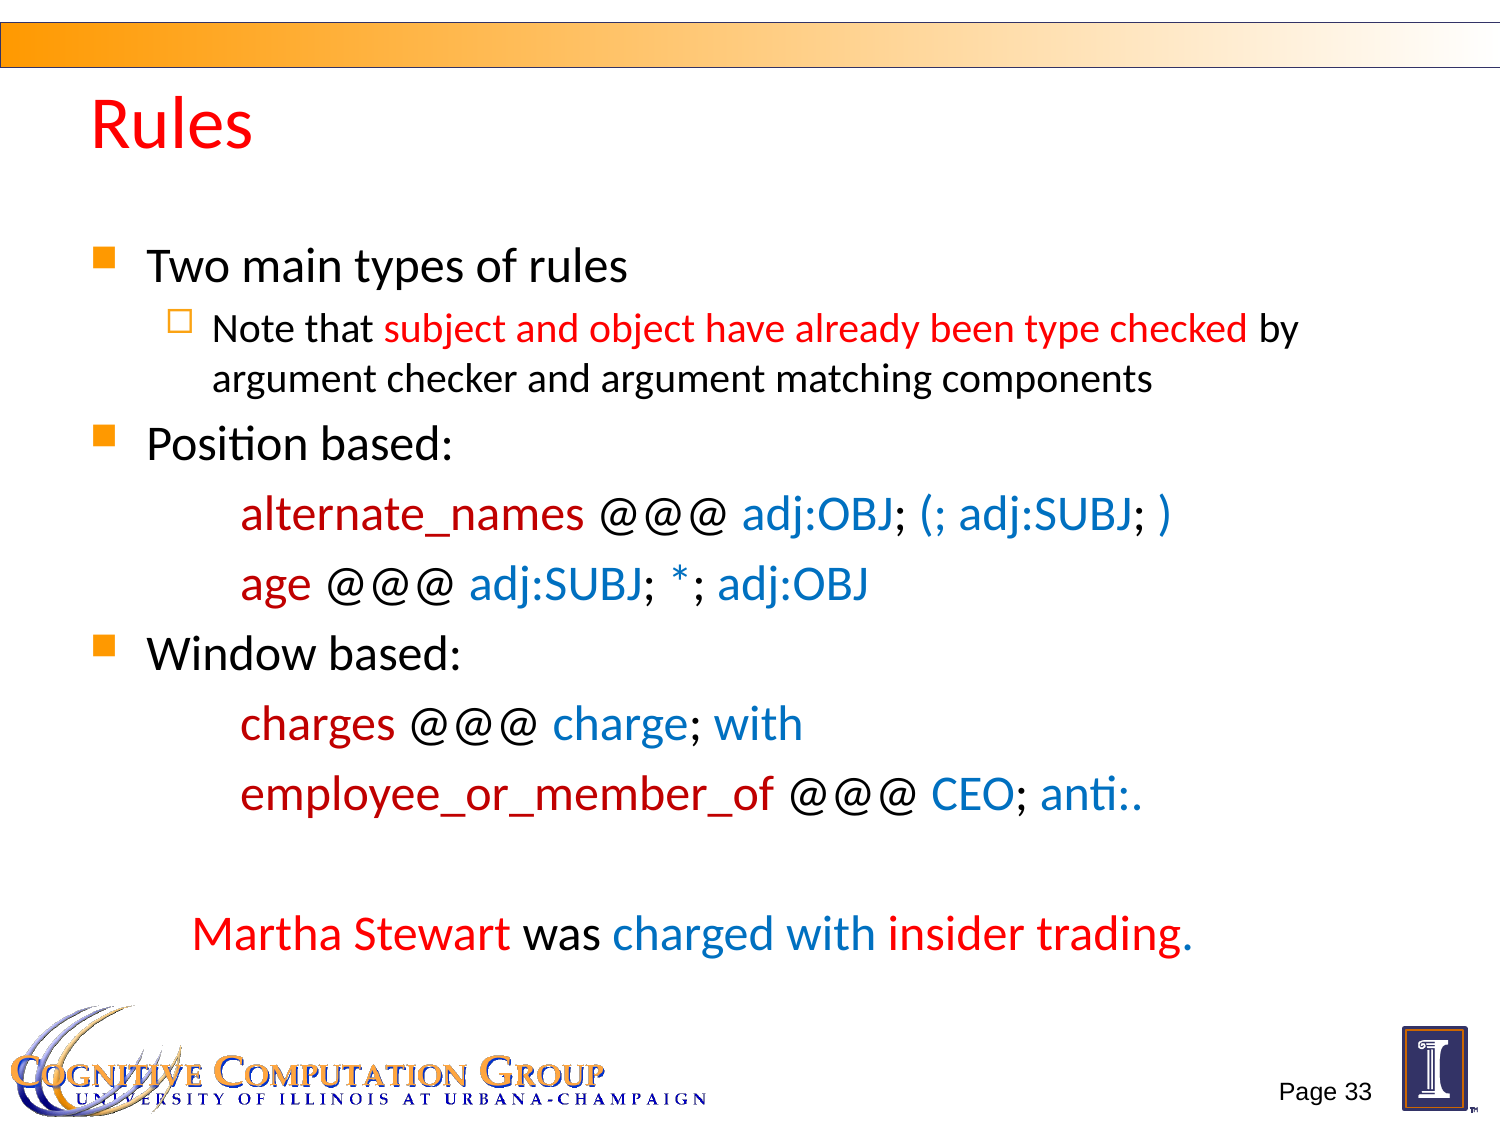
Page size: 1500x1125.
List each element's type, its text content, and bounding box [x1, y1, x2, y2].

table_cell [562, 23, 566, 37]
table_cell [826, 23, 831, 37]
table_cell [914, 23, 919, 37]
picture [0, 1000, 713, 1125]
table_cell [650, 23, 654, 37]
slide_number Page 33 [1237, 1074, 1388, 1113]
title Rules [75, 37, 1425, 200]
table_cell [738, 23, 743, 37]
list Two main types of rules Note that subject and object have already been type checked by argument checker and argument matching components Position based: alternate_names @@@ adj:OBJ; (; adj:SUBJ; ) age @@@ adj:SUBJ; *; adj:OBJ Window based: charges @@@ charge; with employee_or_member_of @@@ CEO; anti:. Martha Stewart was charged with insider trading. [75, 224, 1425, 975]
